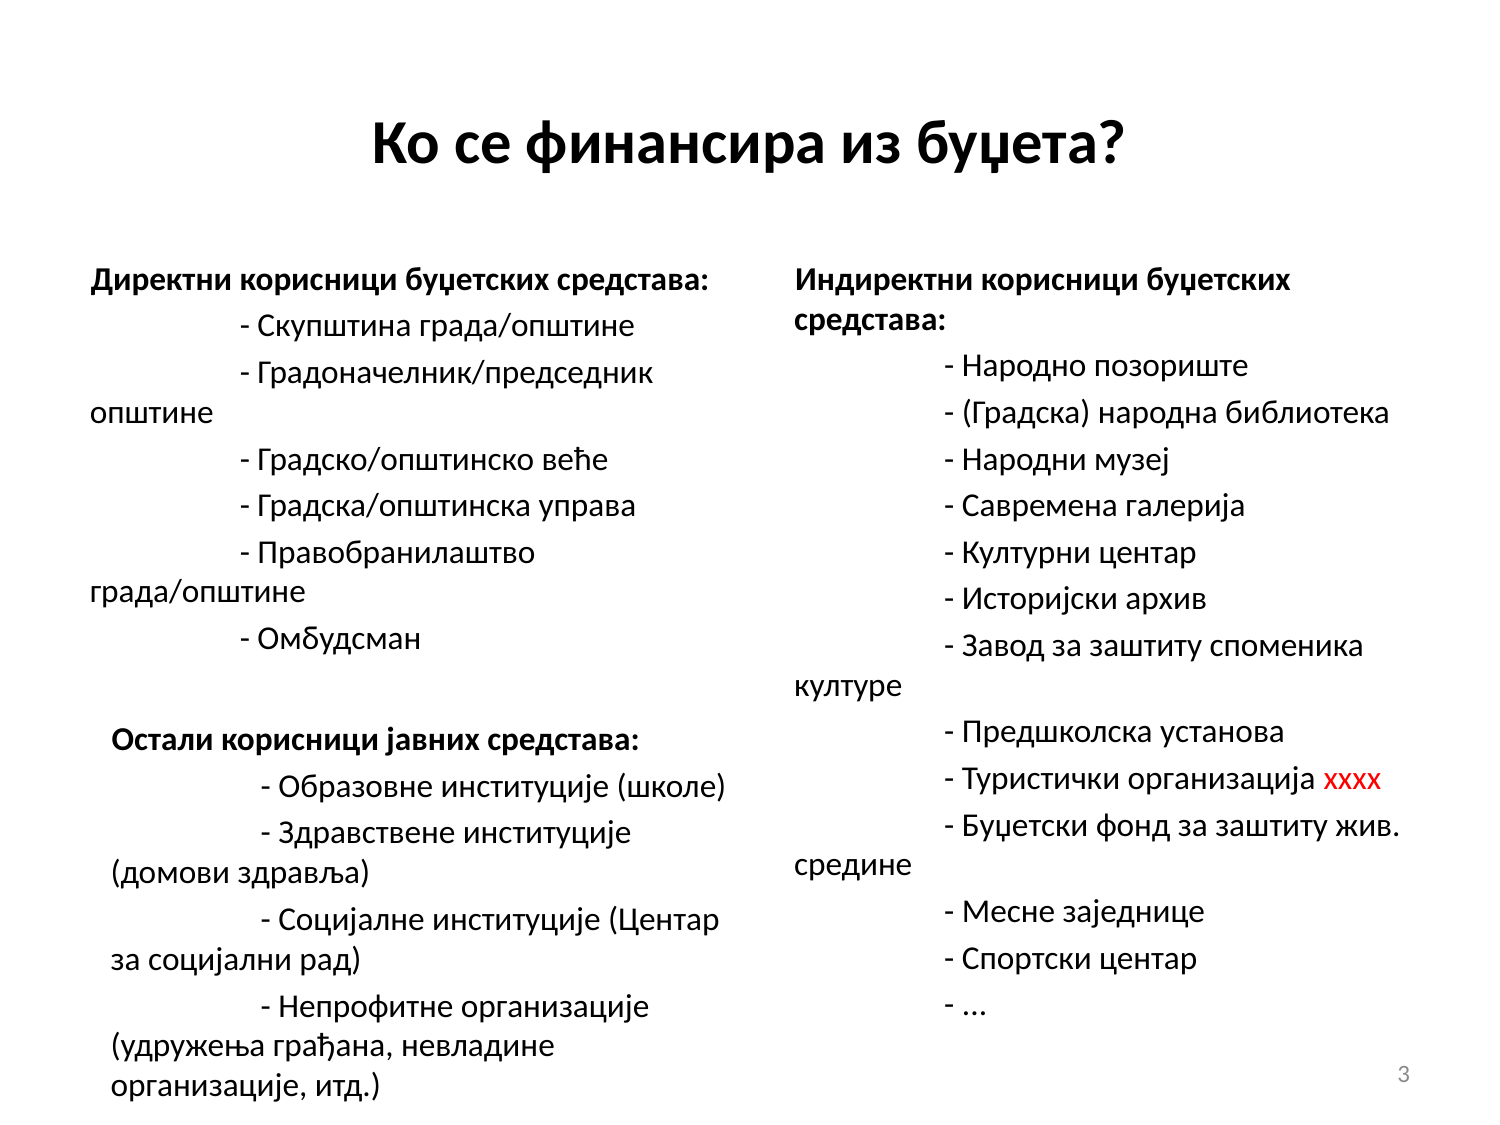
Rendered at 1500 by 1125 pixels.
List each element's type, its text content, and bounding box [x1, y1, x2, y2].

text_box Индиректни корисници буџетских средстава: - Народно позориште - (Градска) народна библиотека - Народни музеј - Савремена галерија - Културни центар - Историјски архив - Завод за заштиту споменика културе - Предшколска установа - Туристички организација xxxx - Буџетски фонд за заштиту жив. средине - Месне заједнице - Спортски центар - ... [779, 249, 1442, 1010]
title Ко се финансира из буџета? [75, 45, 1425, 233]
slide_number 3 [1074, 1042, 1425, 1103]
text_box Остали корисници јавних средстава: - Образовне институције (школе) - Здравствене институције (домови здравља) - Социјалне институције (Центар за социјални рад) - Непрофитне организације (удружења грађана, невладине организације, итд.) [95, 710, 759, 1103]
text_box Директни корисници буџетских средстава: - Скупштина града/општине - Градоначелник/председник општине - Градско/општинско веће - Градска/општинска управа - Правобранилаштво града/општине - Омбудсман [74, 249, 738, 669]
